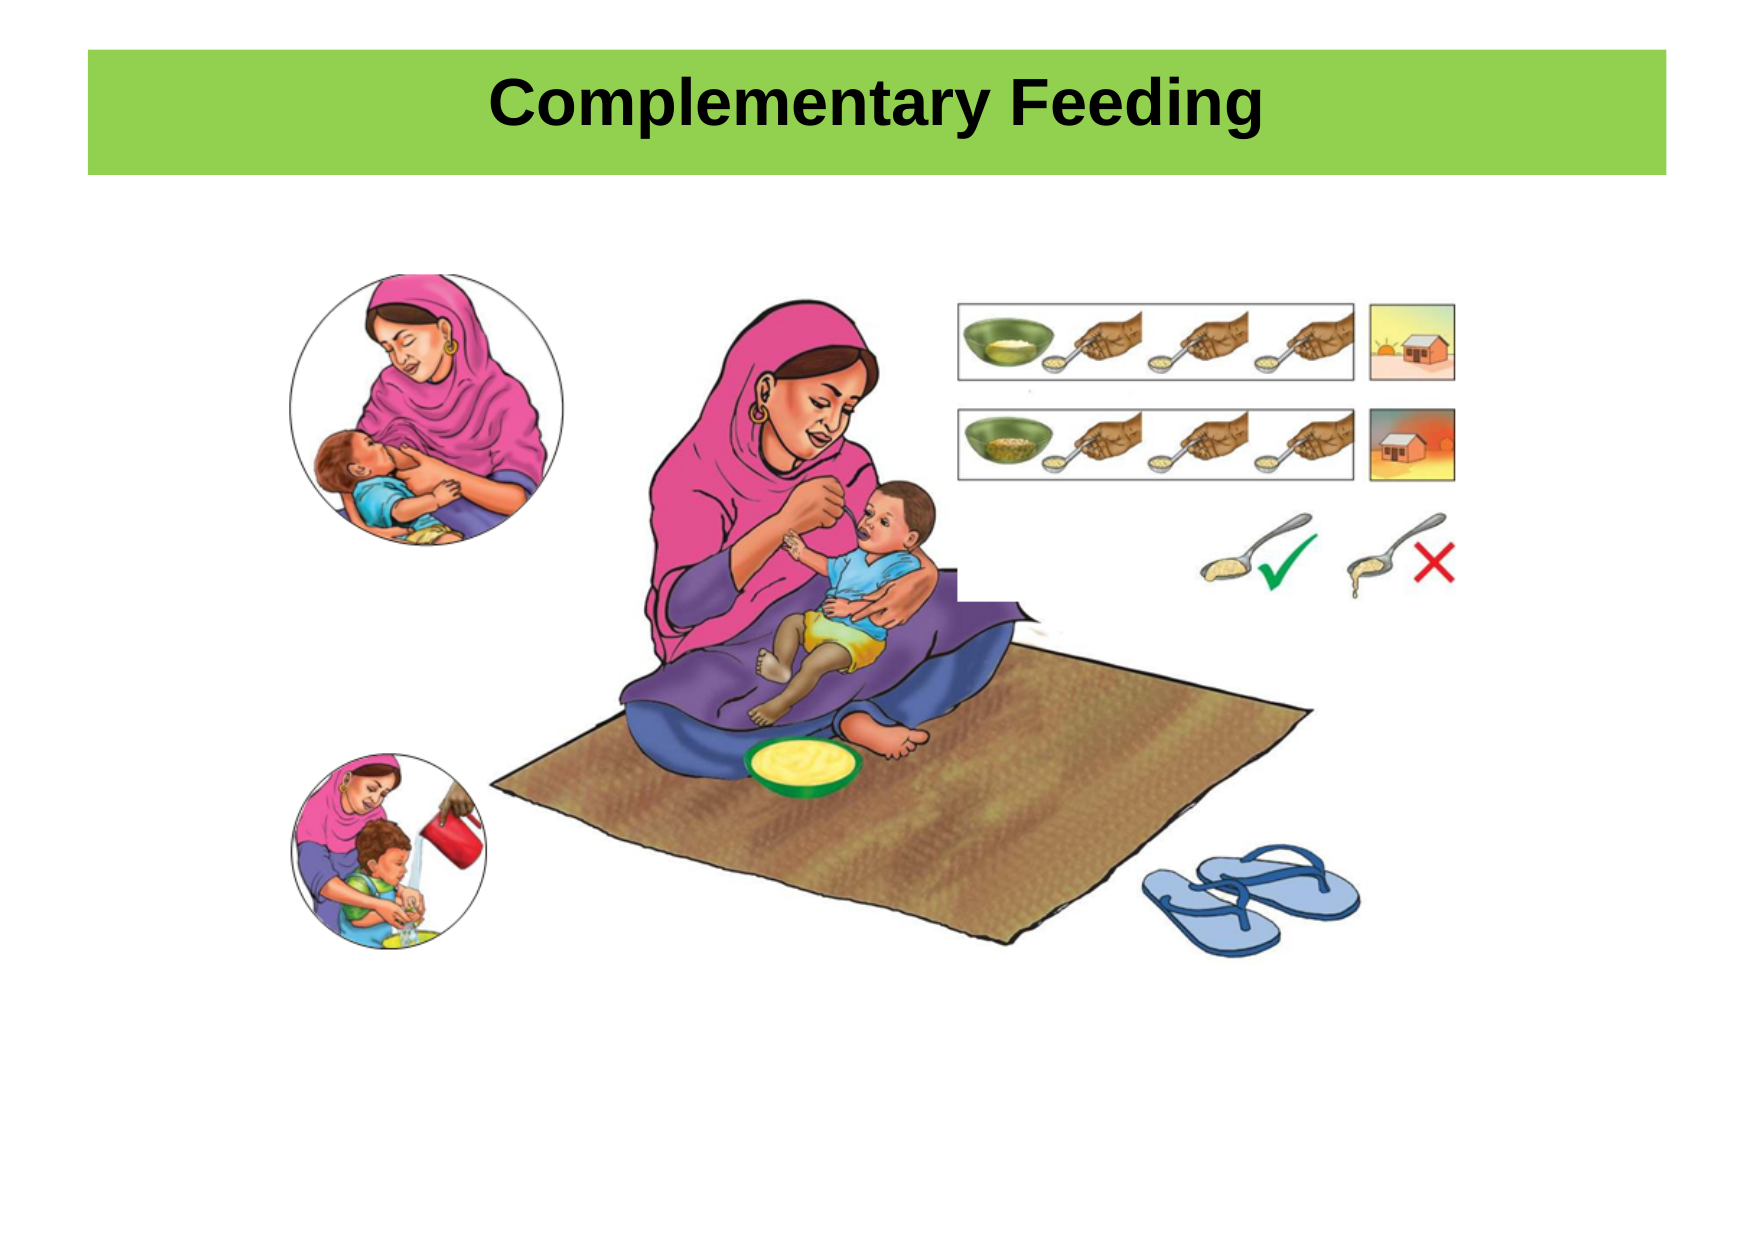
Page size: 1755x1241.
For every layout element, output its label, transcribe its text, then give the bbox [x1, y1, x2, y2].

title Complementary Feeding [87, 49, 1667, 176]
picture [287, 272, 1467, 968]
